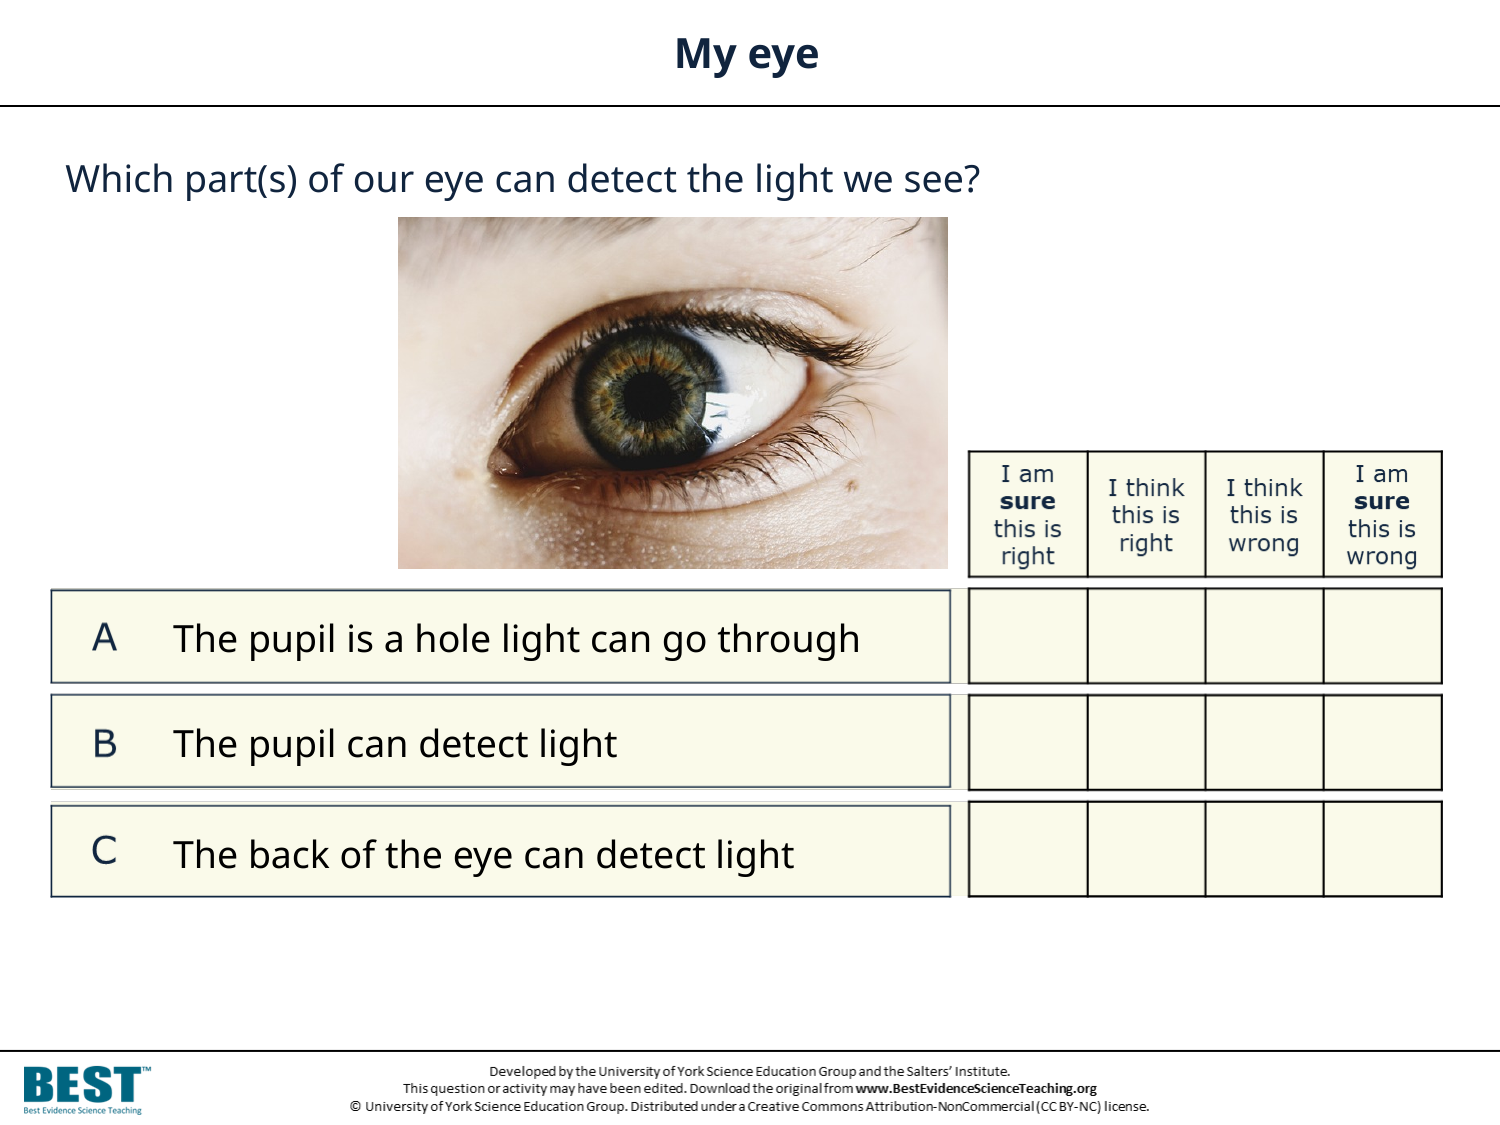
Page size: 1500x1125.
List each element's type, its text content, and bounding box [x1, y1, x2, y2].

text_box My eye [23, 4, 1471, 99]
picture [0, 105, 1500, 1125]
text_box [50, 450, 1444, 899]
